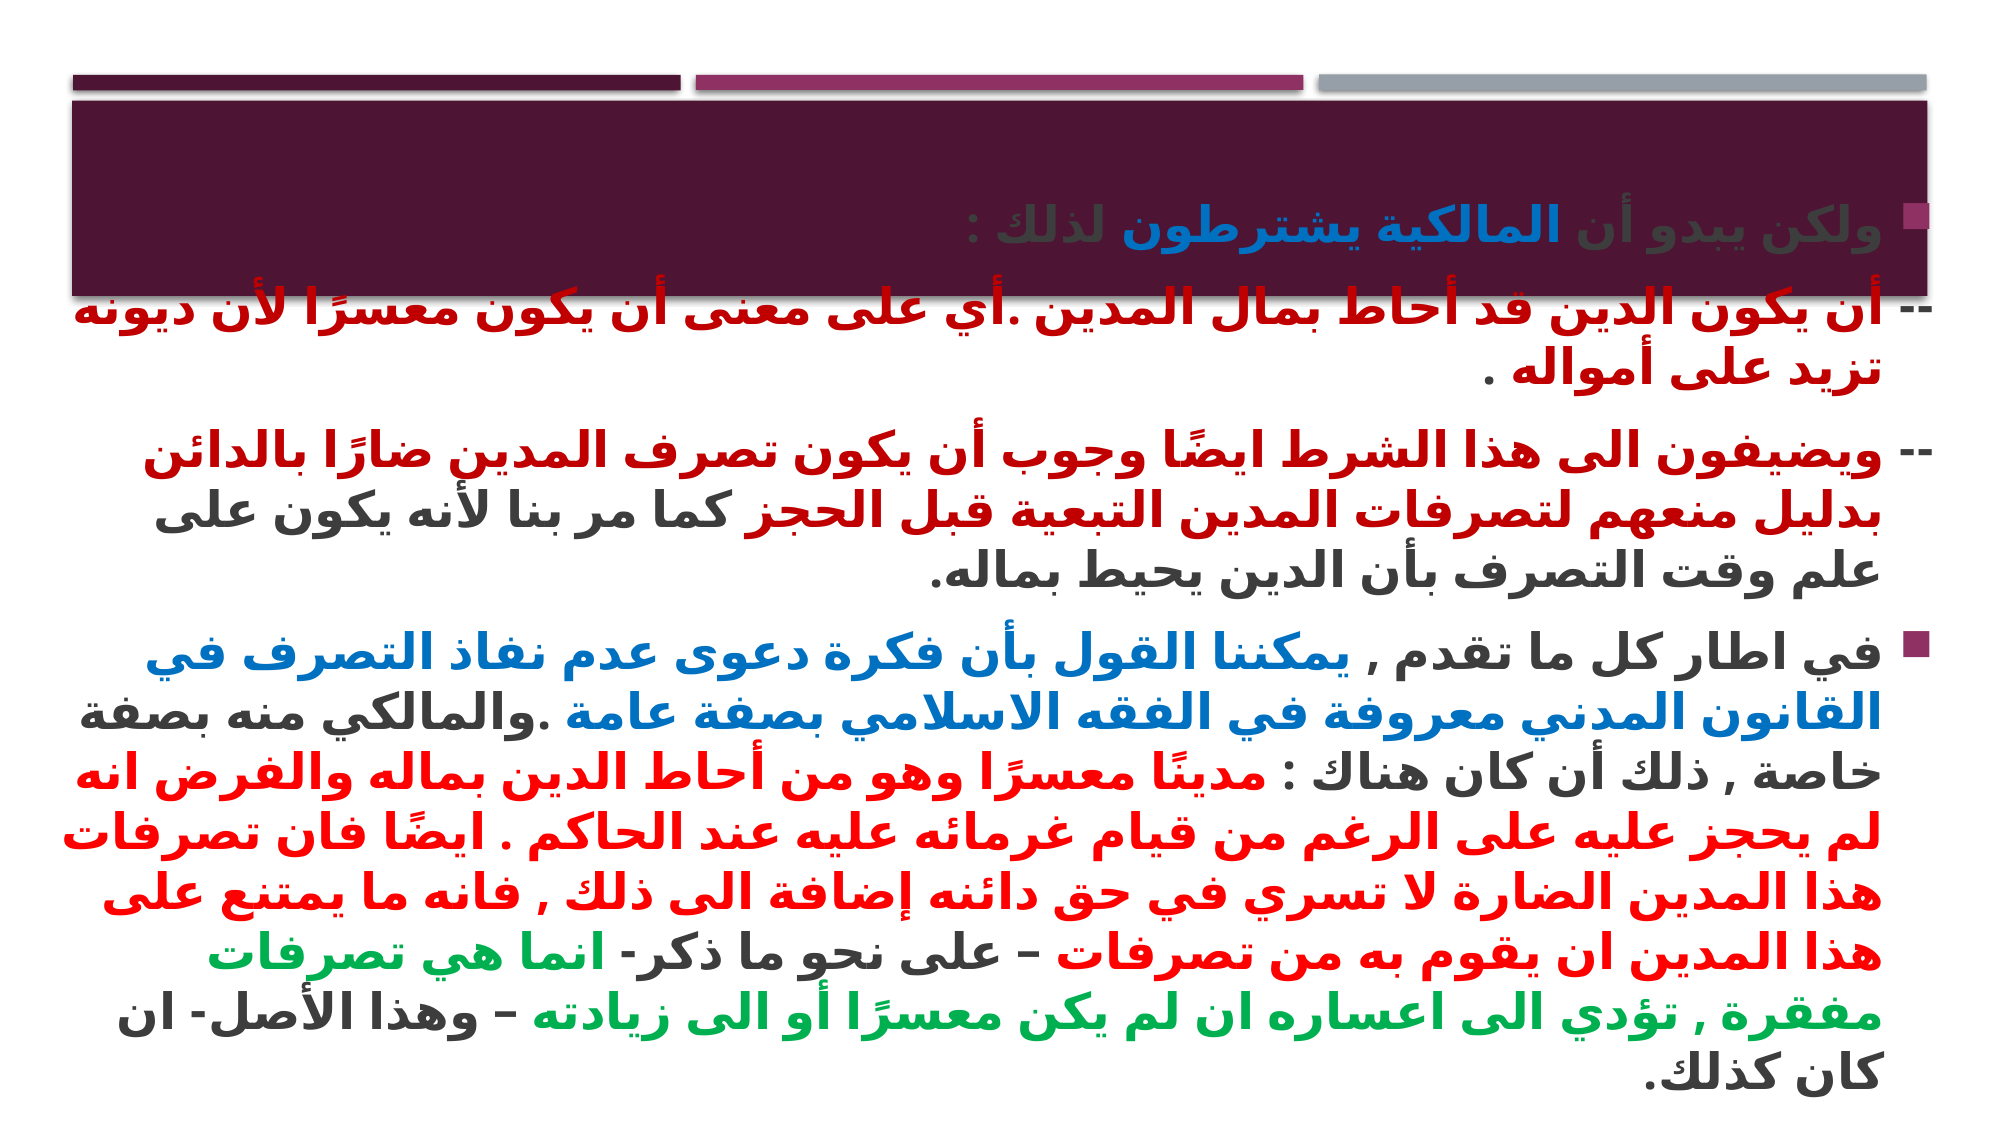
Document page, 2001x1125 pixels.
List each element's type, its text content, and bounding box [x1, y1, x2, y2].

title [95, 115, 1905, 282]
list ولكن يبدو أن المالكية يشترطون لذلك : -- أن يكون الدين قد أحاط بمال المدين .أي على معنى أن يكون معسرًا لأن ديونه تزيد على أمواله . -- ويضيفون الى هذا الشرط ايضًا وجوب أن يكون تصرف المدين ضارًا بالدائن بدليل منعهم لتصرفات المدين التبعية قبل الحجز كما مر بنا لأنه يكون على علم وقت التصرف بأن الدين يحيط بماله. في اطار كل ما تقدم , يمكننا القول بأن فكرة دعوى عدم نفاذ التصرف في القانون المدني معروفة في الفقه الاسلامي بصفة عامة .والمالكي منه بصفة خاصة , ذلك أن كان هناك : مدينًا معسرًا وهو من أحاط الدين بماله والفرض انه لم يحجز عليه على الرغم من قيام غرمائه عليه عند الحاكم . ايضًا فان تصرفات هذا المدين الضارة لا تسري في حق دائنه إضافة الى ذلك , فانه ما يمتنع على هذا المدين ان يقوم به من تصرفات – على نحو ما ذكر- انما هي تصرفات مفقرة , تؤدي الى اعساره ان لم يكن معسرًا أو الى زيادته – وهذا الأصل- ان كان كذلك. [37, 312, 1950, 1063]
